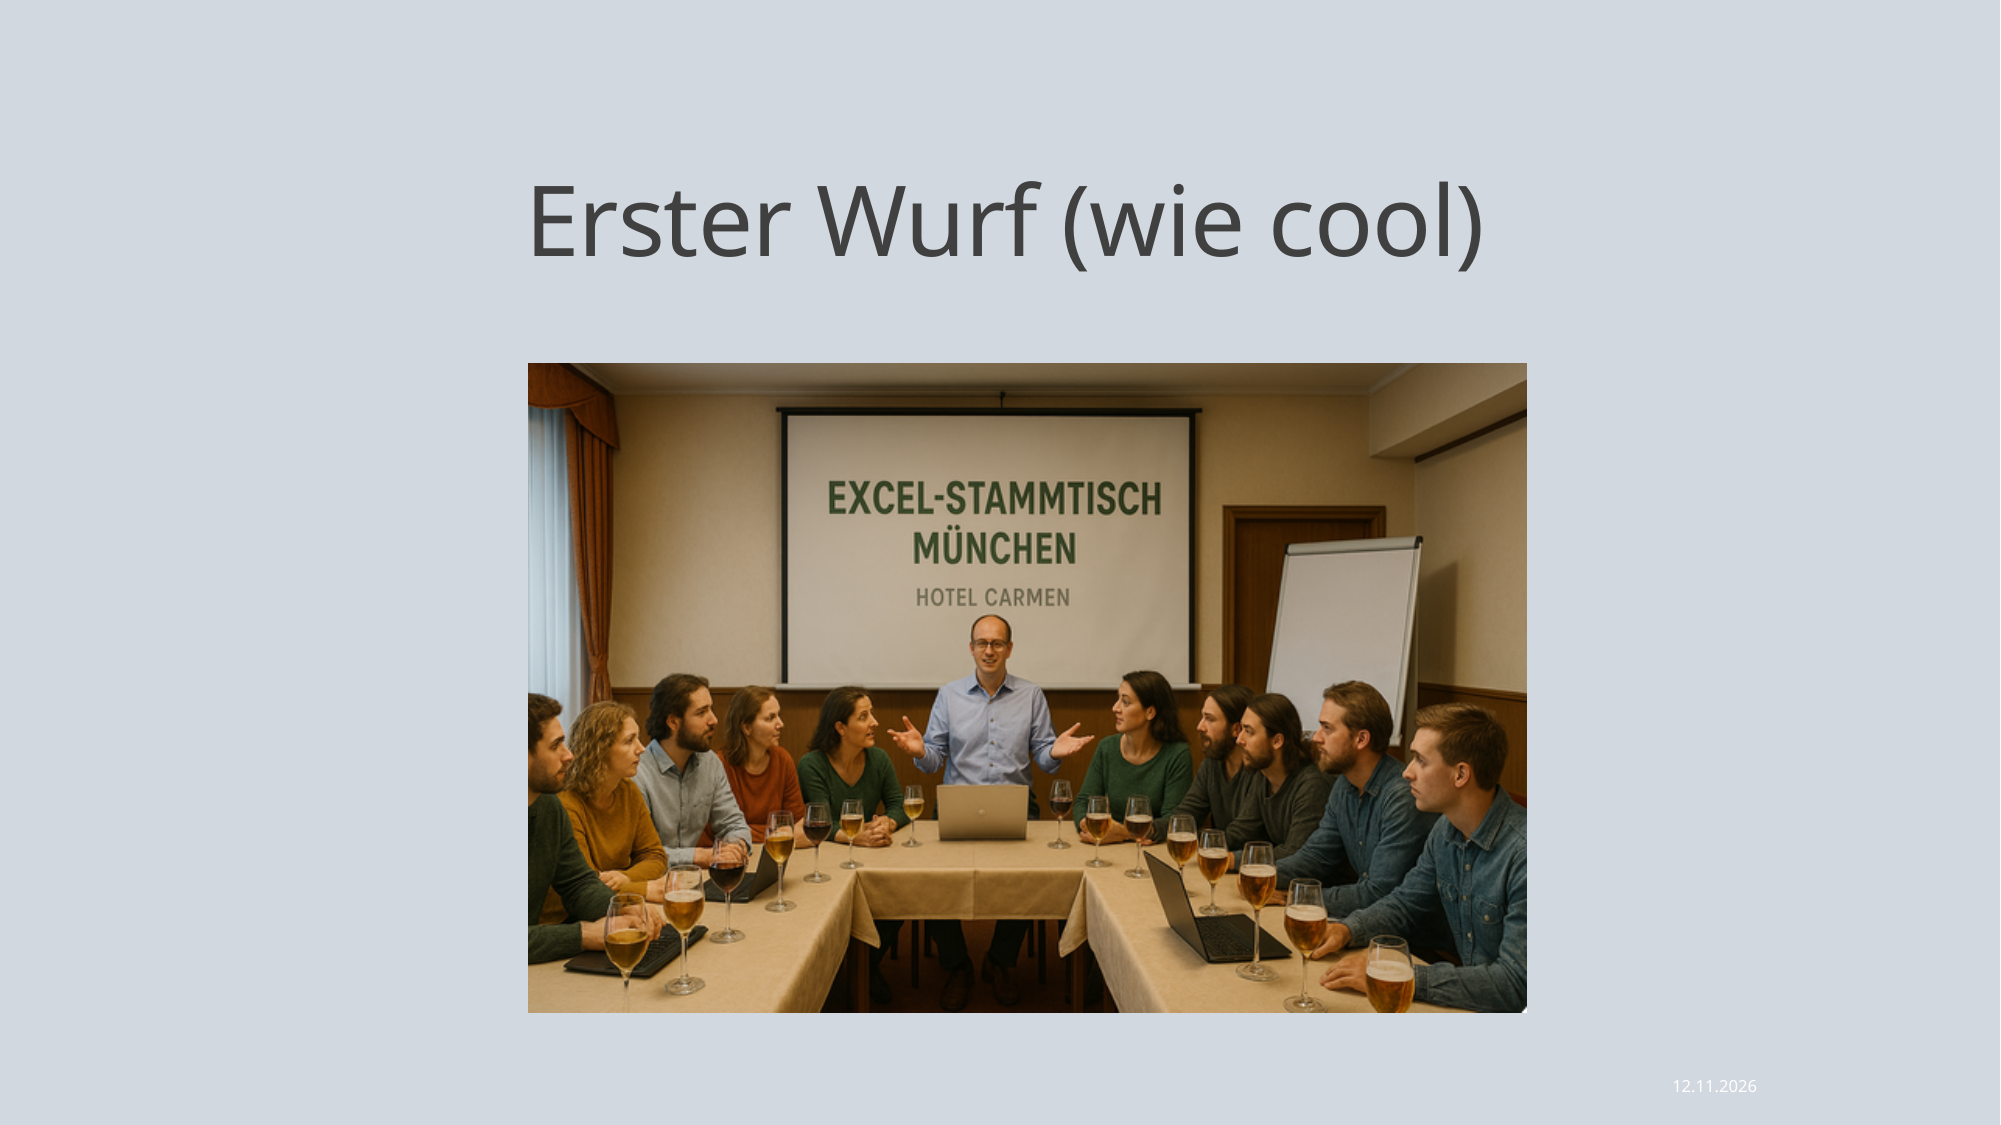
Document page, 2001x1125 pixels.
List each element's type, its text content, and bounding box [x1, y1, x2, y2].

picture [527, 363, 1528, 1013]
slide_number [1348, 1057, 1773, 1118]
title Erster Wurf (wie cool) [180, 47, 1830, 285]
